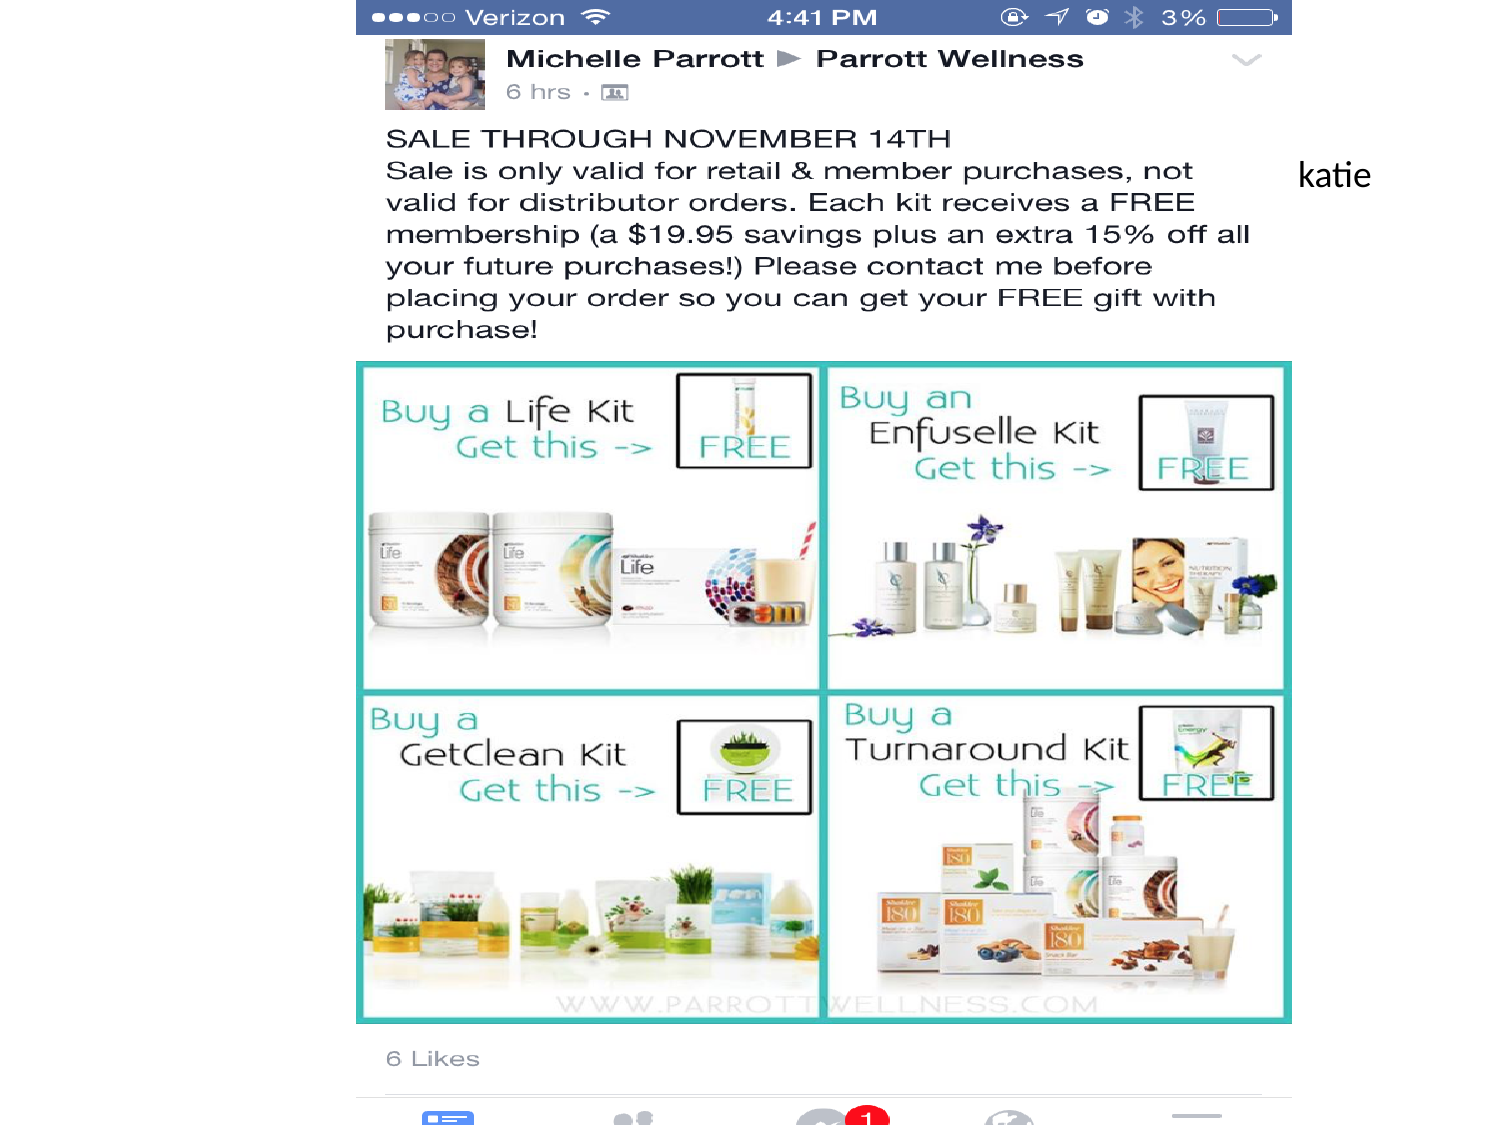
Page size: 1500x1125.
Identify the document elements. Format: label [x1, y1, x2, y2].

list [0, 0, 1500, 1125]
